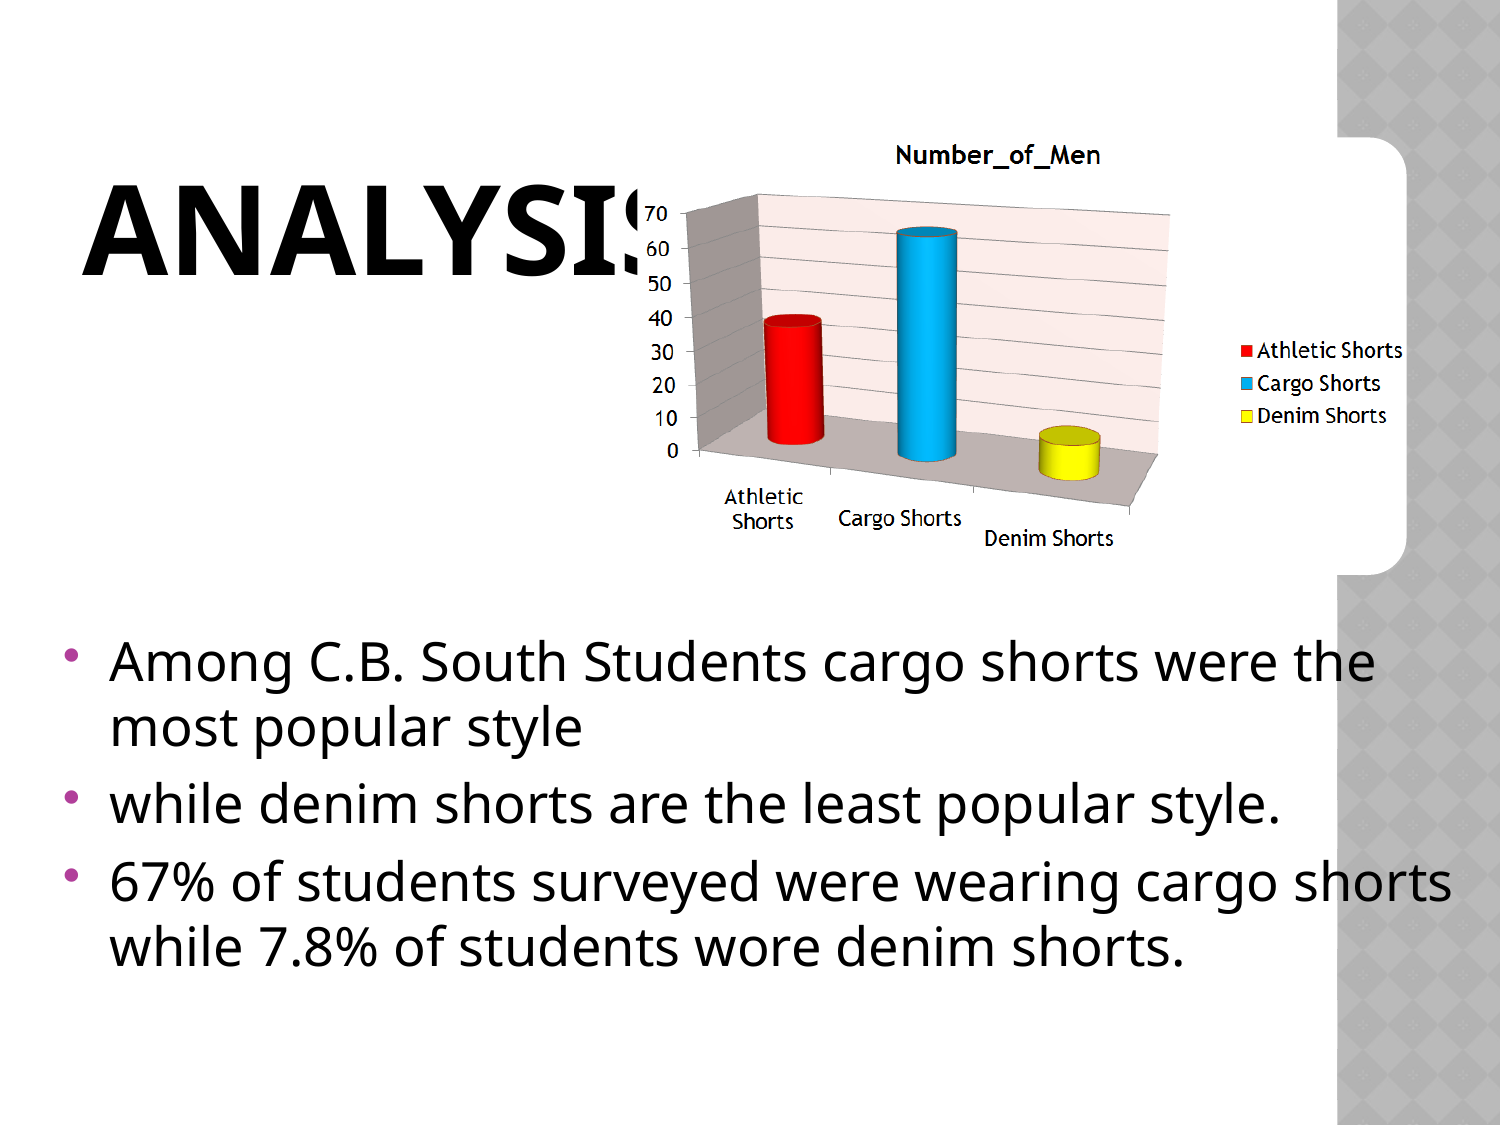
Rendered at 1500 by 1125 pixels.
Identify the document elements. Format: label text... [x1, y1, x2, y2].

list Among C.B. South Students cargo shorts were the most popular style while denim shorts are the least popular style. 67% of students surveyed were wearing cargo shorts while 7.8% of students wore denim shorts. [50, 387, 1500, 1125]
picture [637, 136, 1407, 576]
title Analysis [75, 125, 1425, 300]
